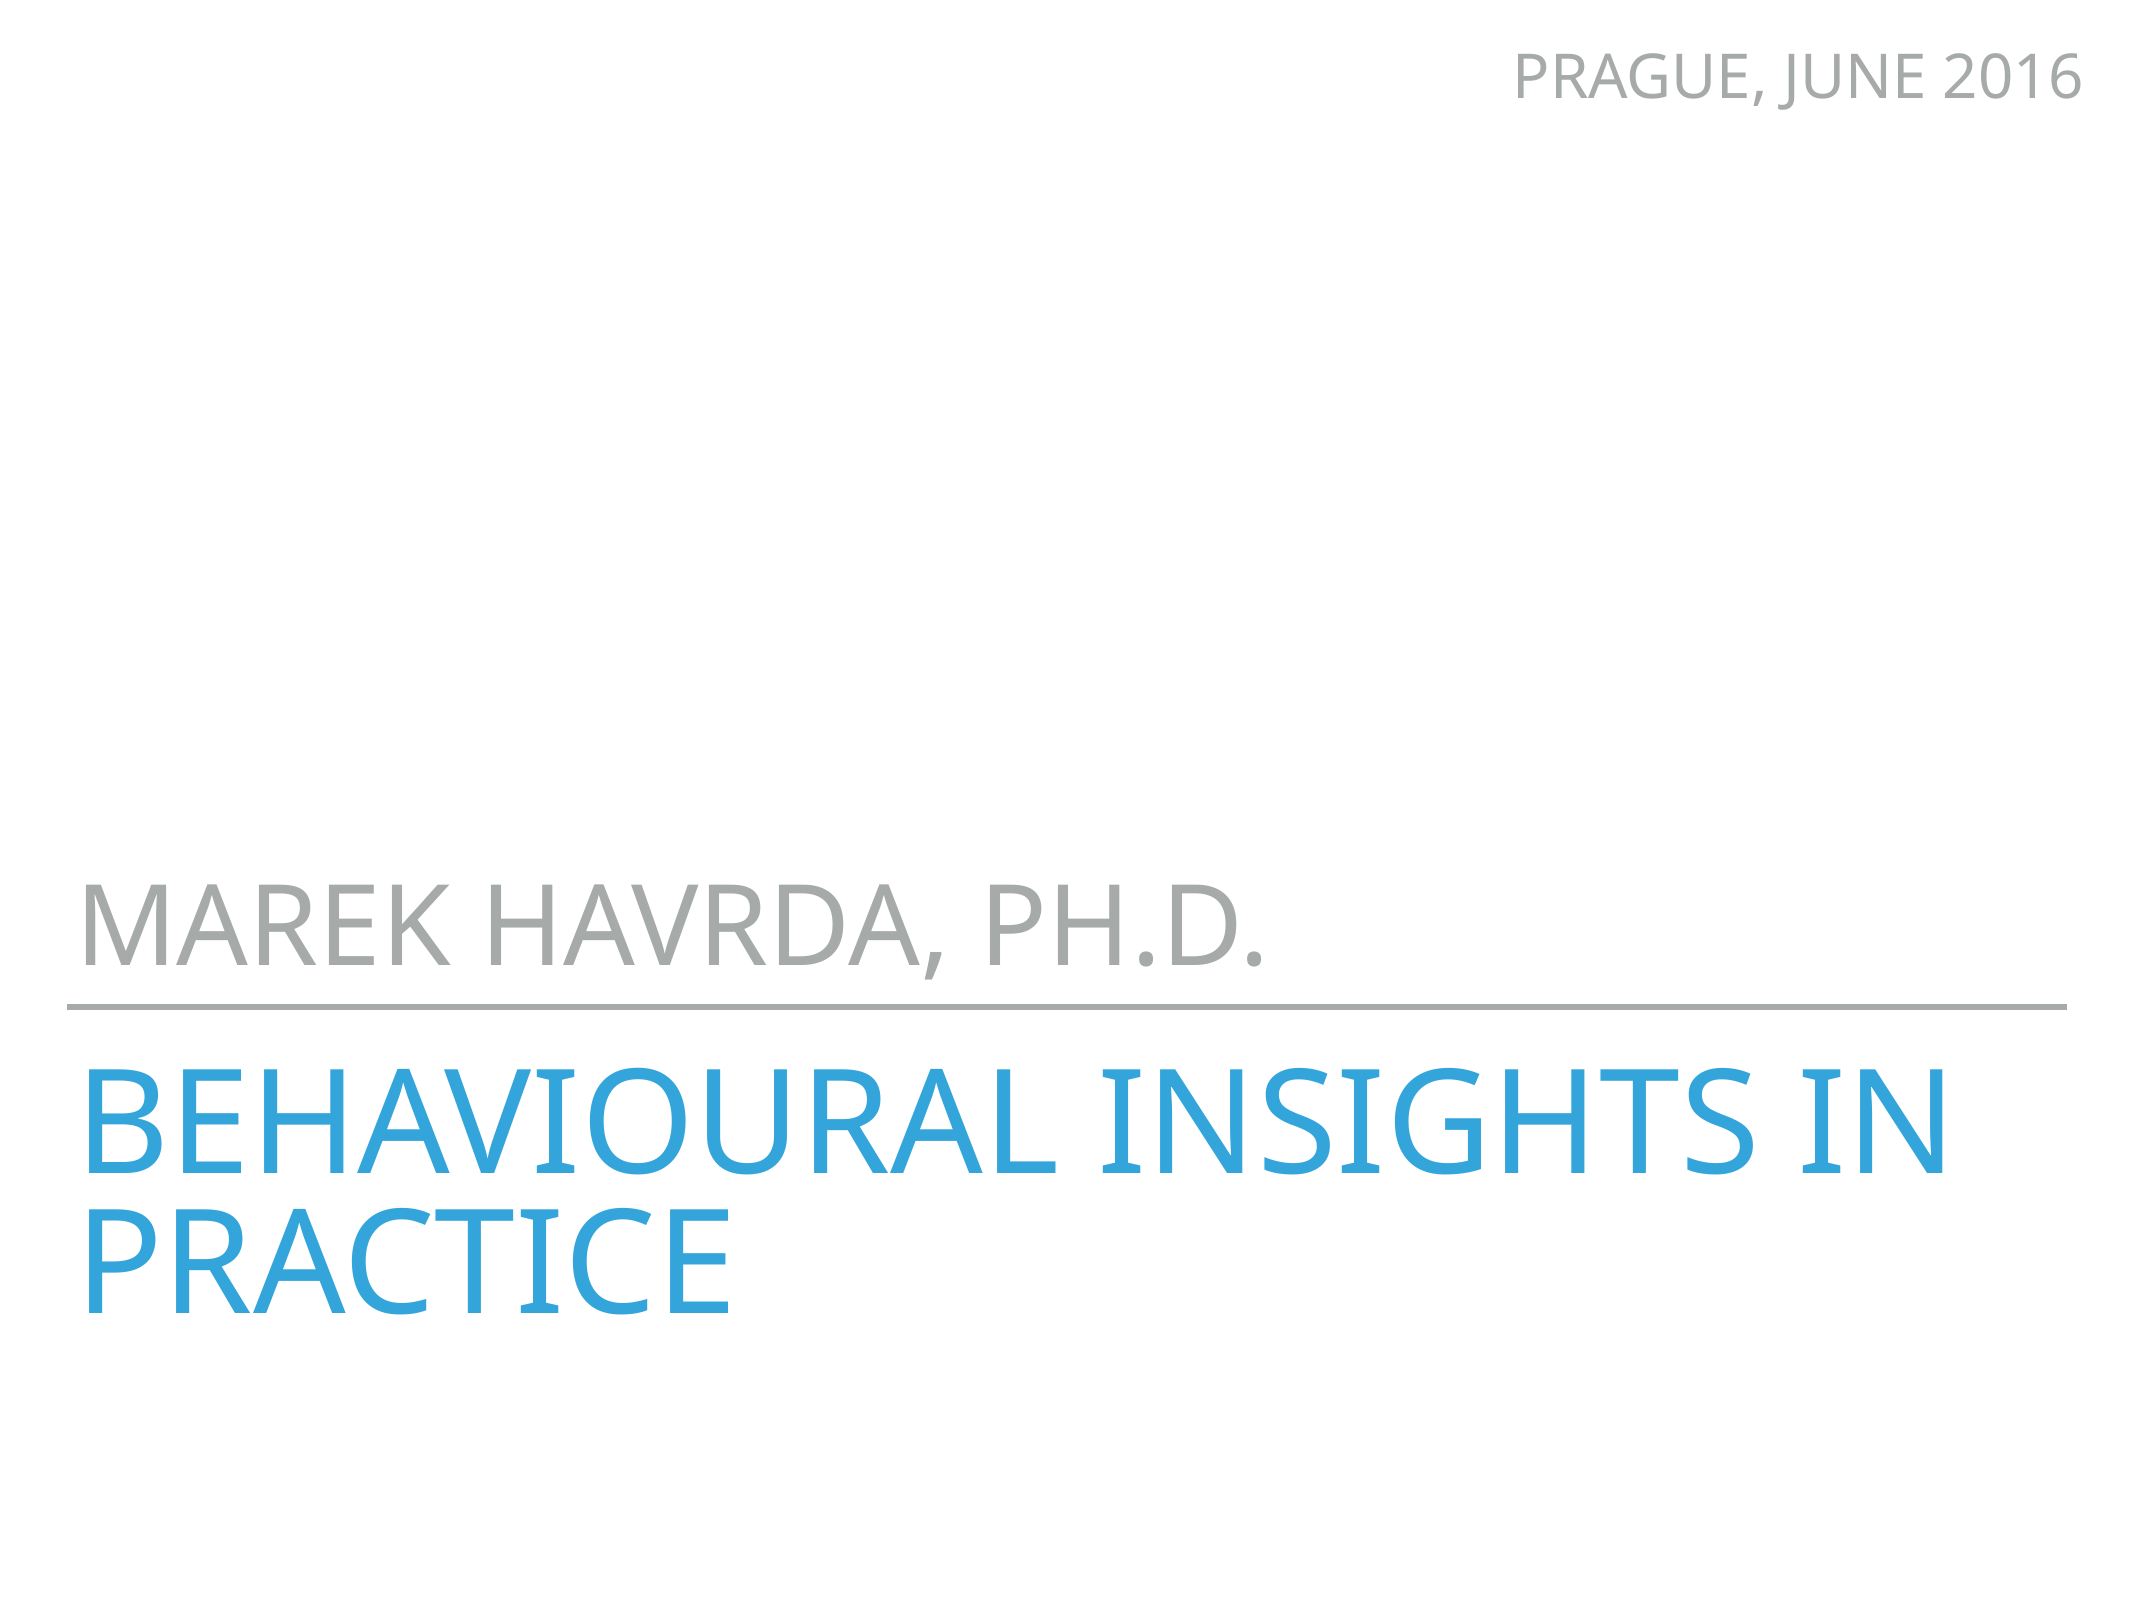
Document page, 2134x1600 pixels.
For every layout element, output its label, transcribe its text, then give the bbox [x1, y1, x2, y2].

list marek havrda, ph.d. [66, 699, 2068, 997]
title Behavioural insights in practice [66, 1053, 2068, 1499]
text_box Prague, June 2016 [92, 41, 2093, 119]
